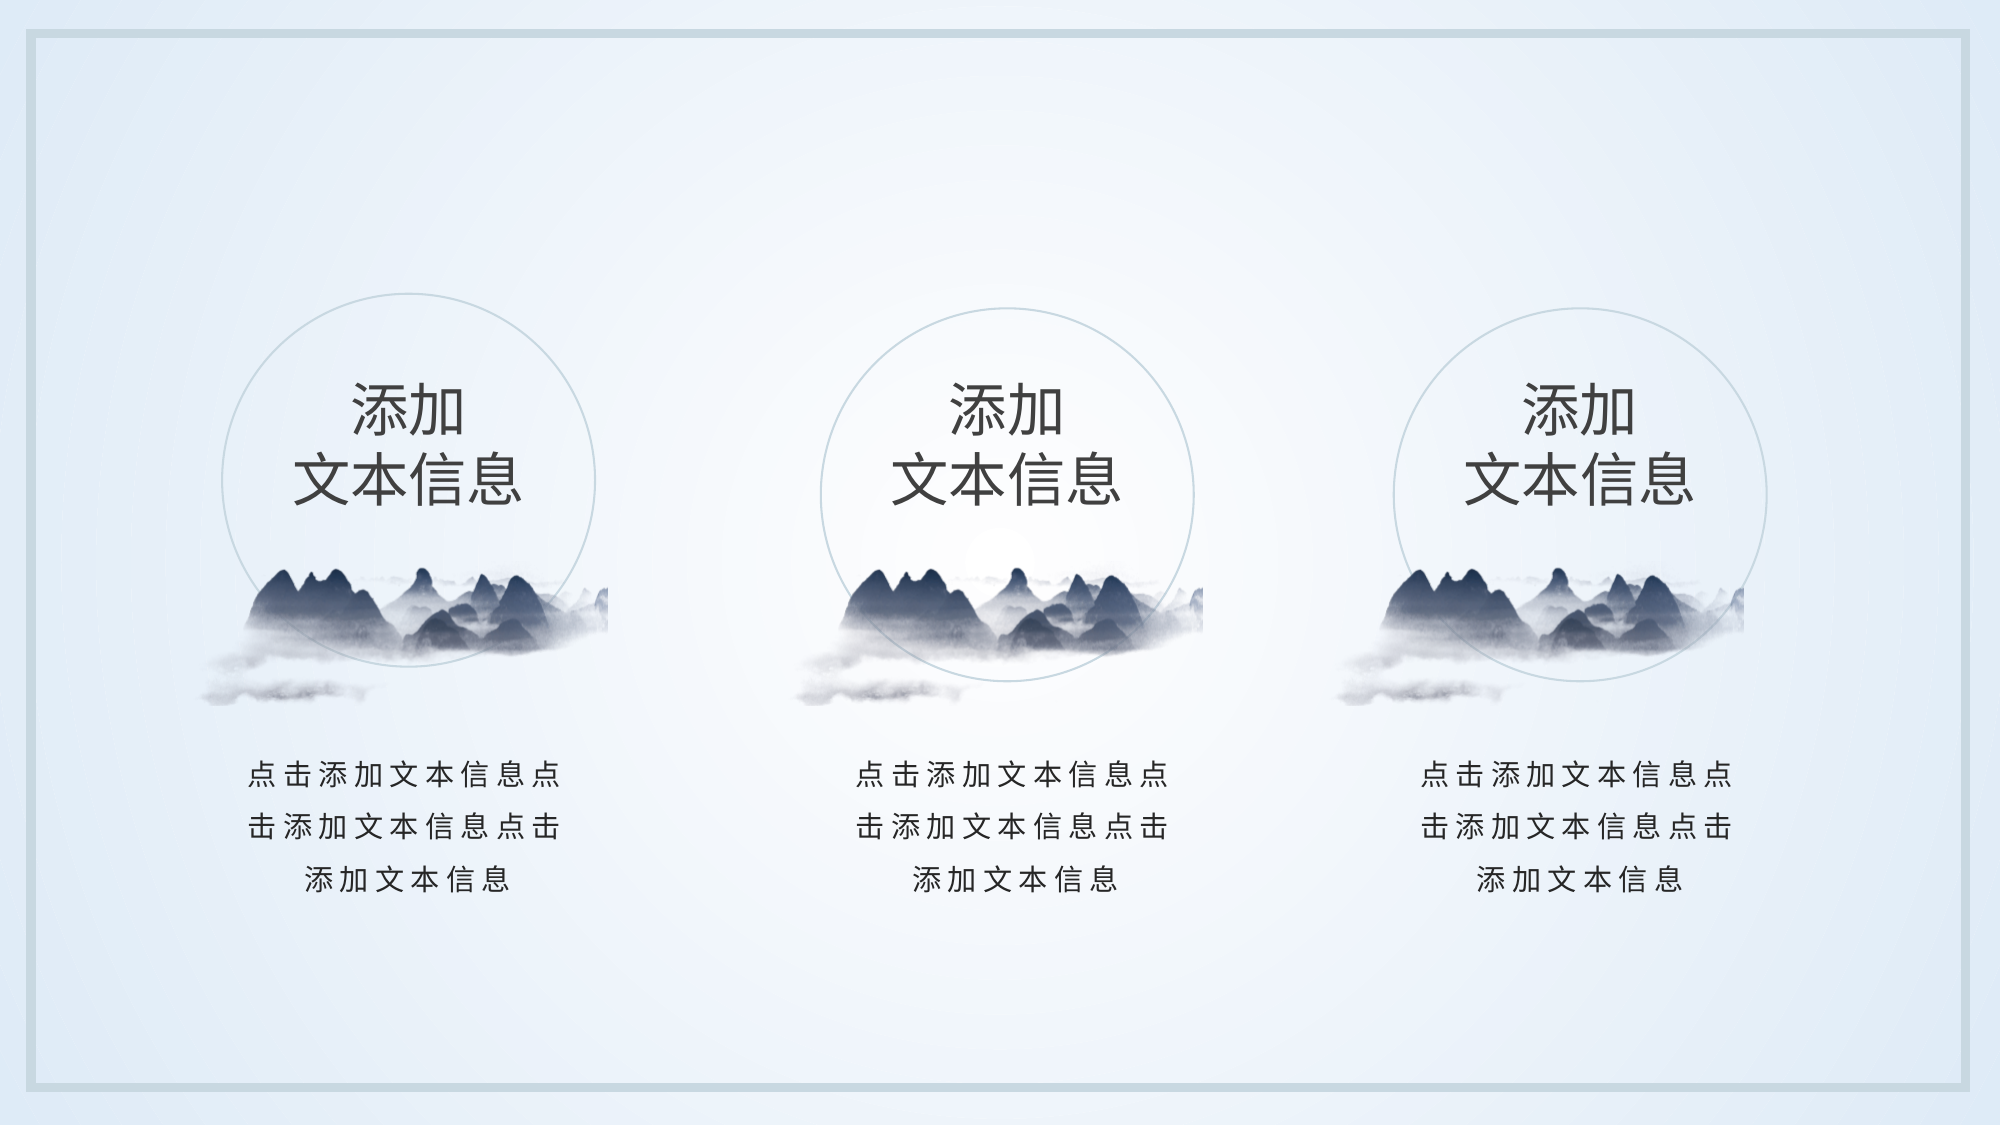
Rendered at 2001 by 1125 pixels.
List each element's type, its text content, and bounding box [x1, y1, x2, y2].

text_box 添加 文本信息 [277, 365, 540, 521]
text_box 添加 文本信息 [1448, 365, 1712, 521]
text_box 添加 文本信息 [875, 365, 1139, 521]
text_box 点击添加文本信息点击添加文本信息点击添加文本信息 [1392, 731, 1768, 904]
picture [164, 561, 608, 706]
text_box [819, 307, 1195, 561]
picture [759, 561, 1203, 706]
text_box 点击添加文本信息点击添加文本信息点击添加文本信息 [220, 731, 595, 904]
picture [1300, 561, 1744, 706]
text_box [221, 292, 597, 561]
text_box [1392, 307, 1768, 587]
text_box [30, 33, 1966, 1089]
text_box 点击添加文本信息点击添加文本信息点击添加文本信息 [828, 731, 1203, 904]
